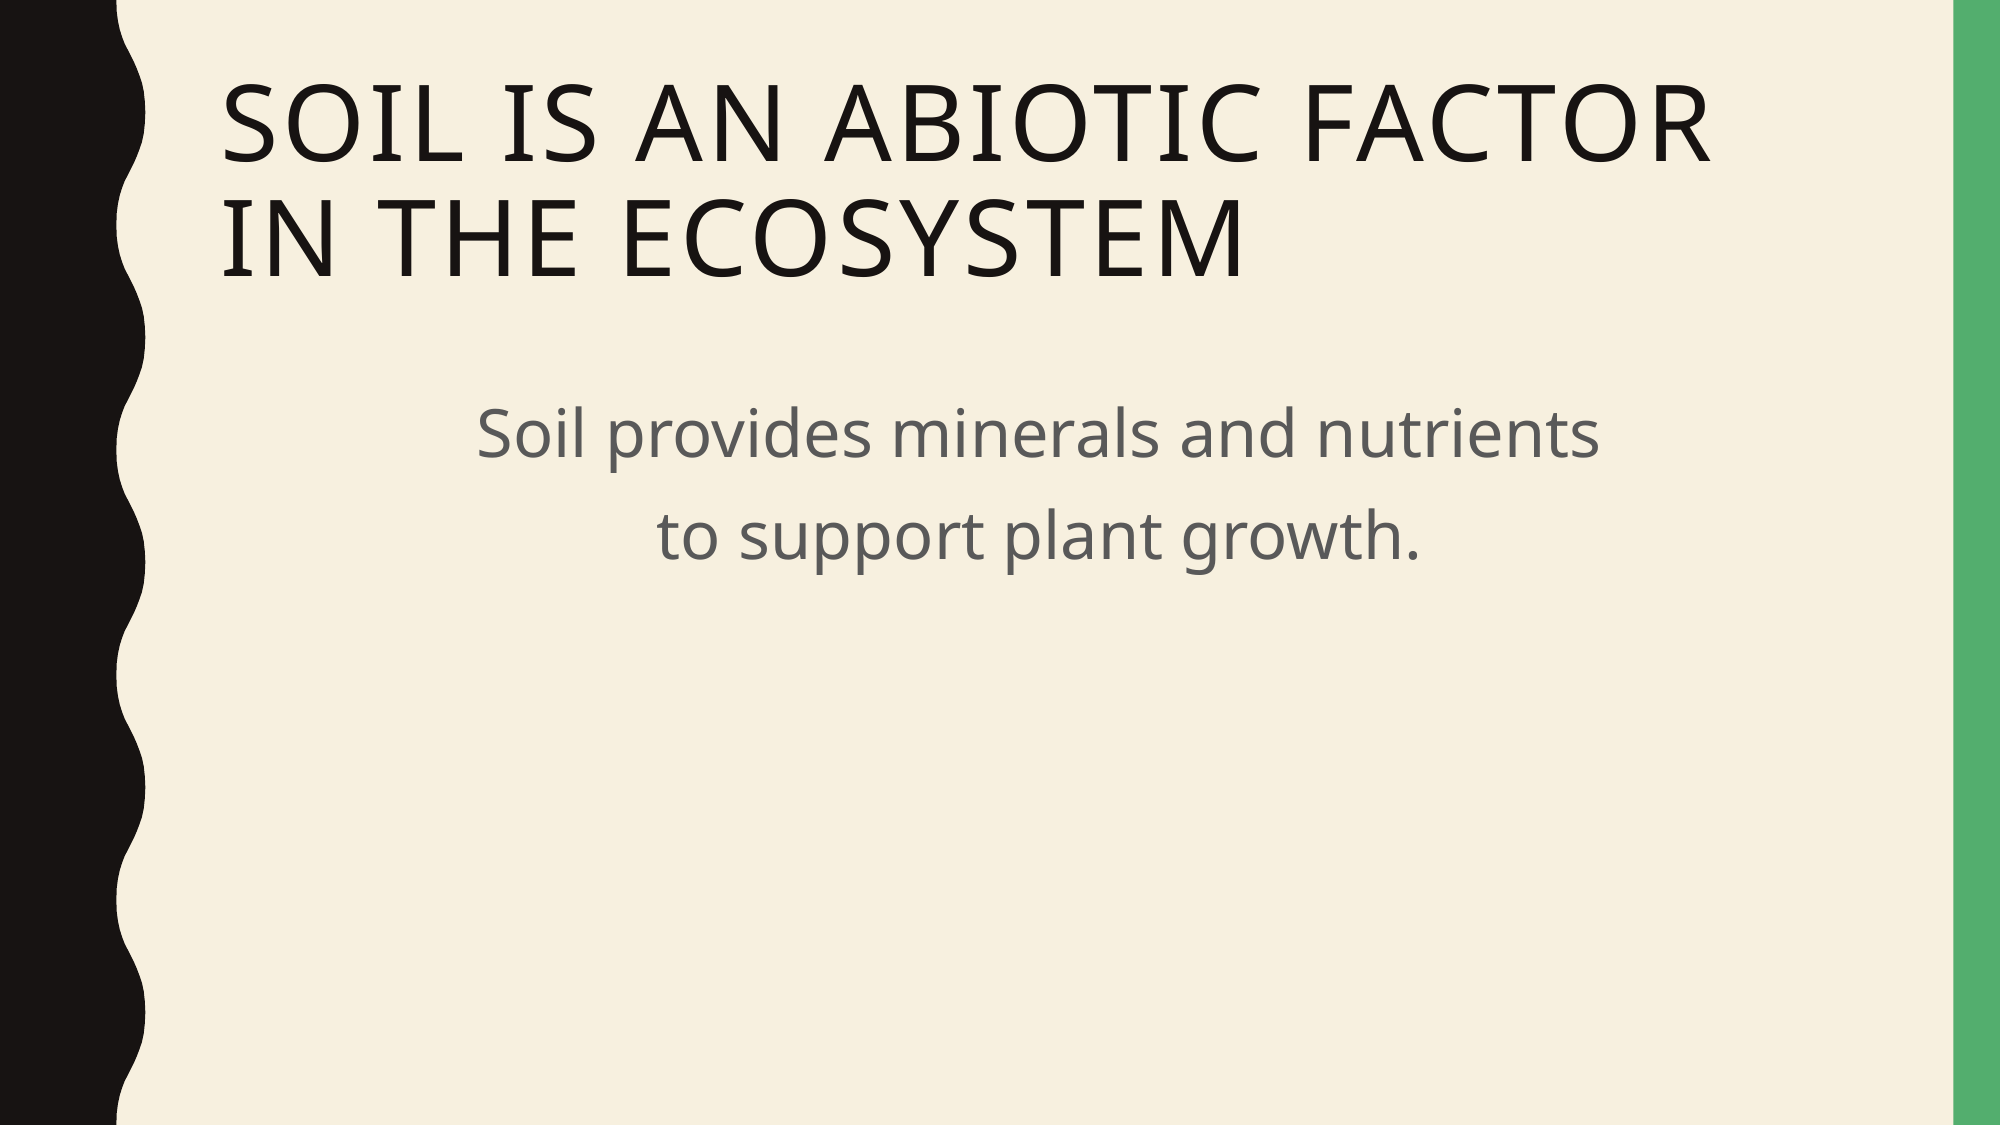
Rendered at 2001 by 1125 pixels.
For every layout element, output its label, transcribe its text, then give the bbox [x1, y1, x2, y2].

list Soil provides minerals and nutrients to support plant growth. [205, 375, 1875, 965]
title Soil is an abiotic factor in the ecosystem [205, 62, 1875, 308]
